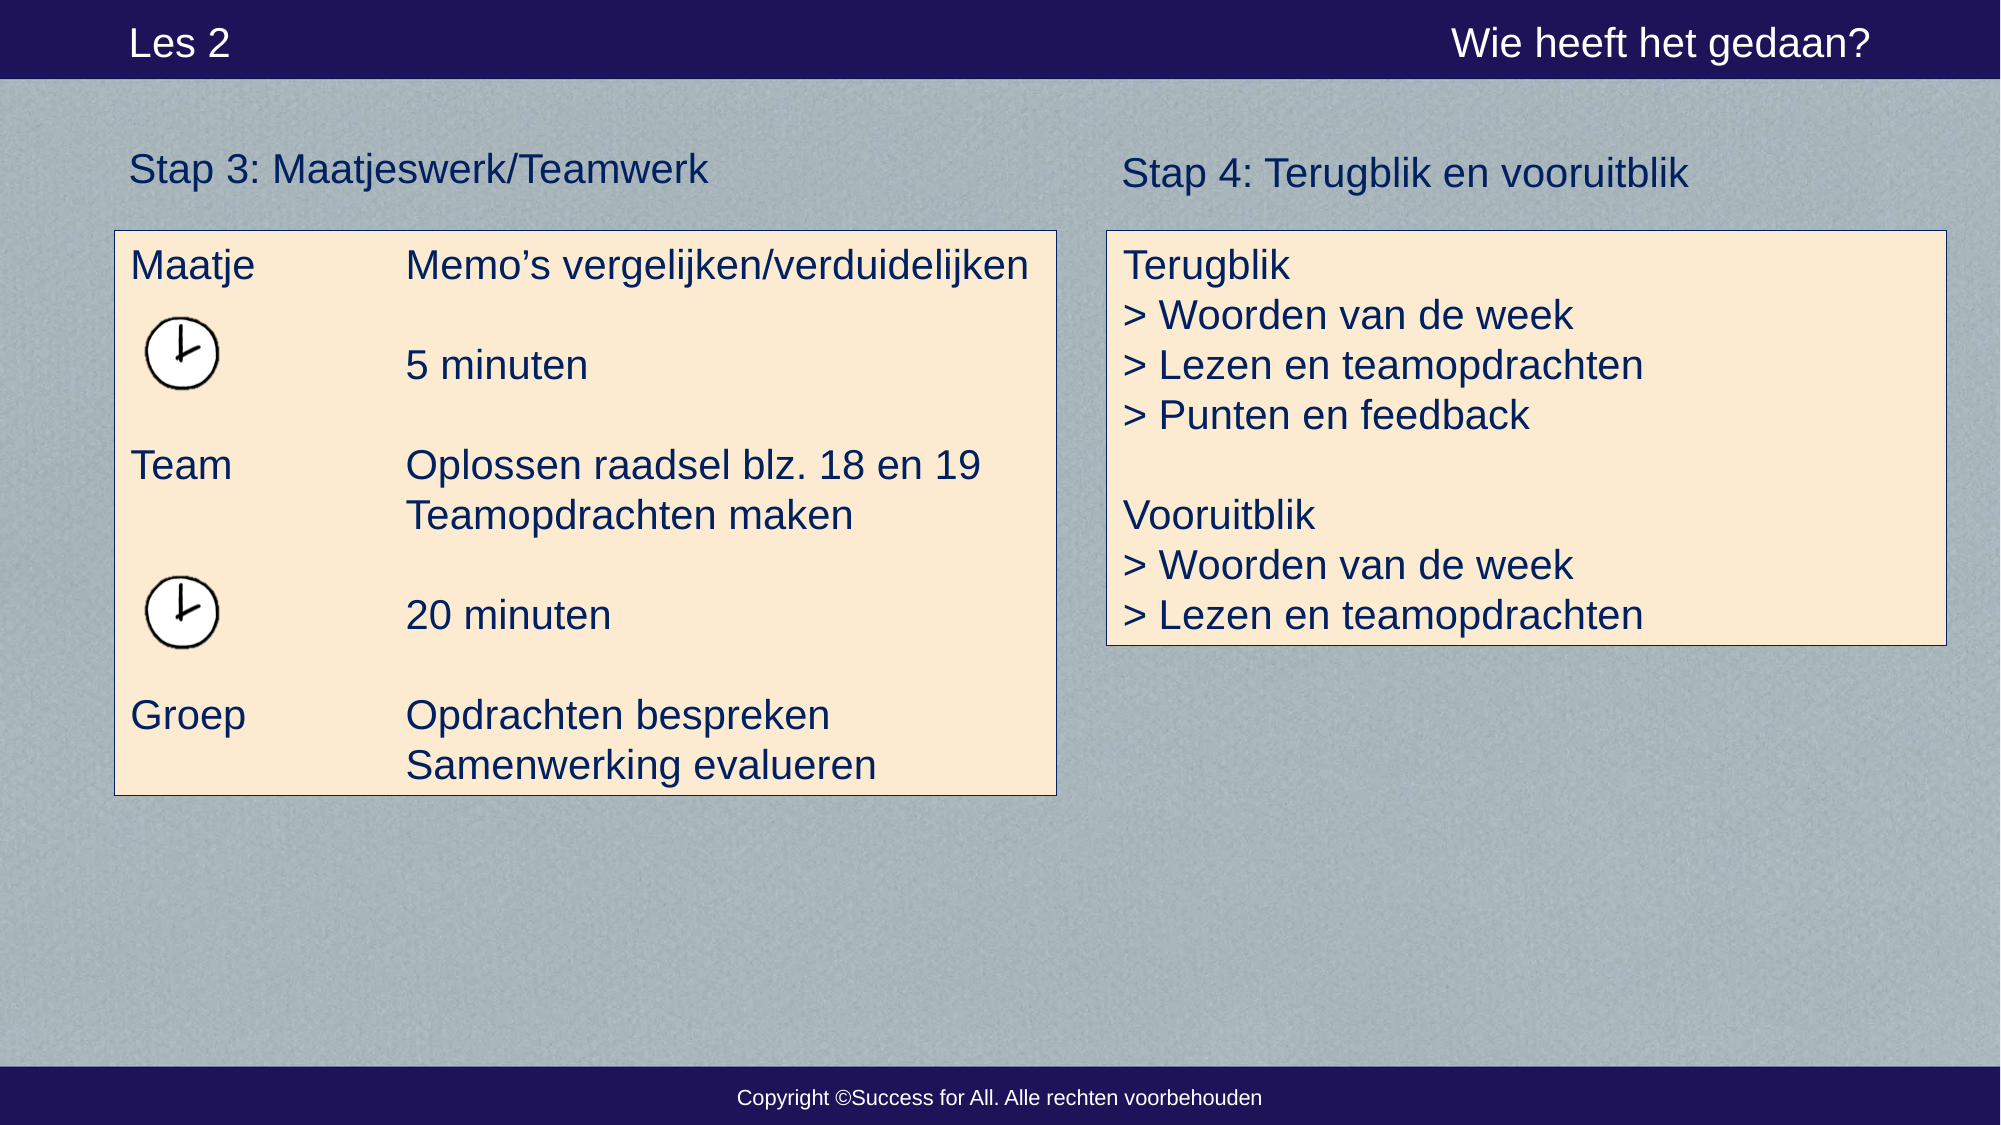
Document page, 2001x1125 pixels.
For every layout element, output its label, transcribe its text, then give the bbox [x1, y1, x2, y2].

text_box Stap 3: Maatjeswerk/Teamwerk [113, 134, 971, 200]
text_box Les 2 [114, 8, 354, 73]
text_box Maatje Memo’s vergelijken/verduidelijken 5 minuten Team Oplossen raadsel blz. 18 en 19 Teamopdrachten maken 20 minuten Groep Opdrachten bespreken Samenwerking evalueren [114, 230, 1057, 796]
picture [0, 0, 2001, 1125]
text_box Terugblik > Woorden van de week > Lezen en teamopdrachten > Punten en feedback Vooruitblik > Woorden van de week > Lezen en teamopdrachten [1106, 230, 1947, 646]
text_box Copyright ©Success for All. Alle rechten voorbehouden [0, 1076, 2000, 1125]
text_box Stap 4: Terugblik en vooruitblik [1106, 138, 1899, 204]
text_box Wie heeft het gedaan? [999, 8, 1886, 73]
